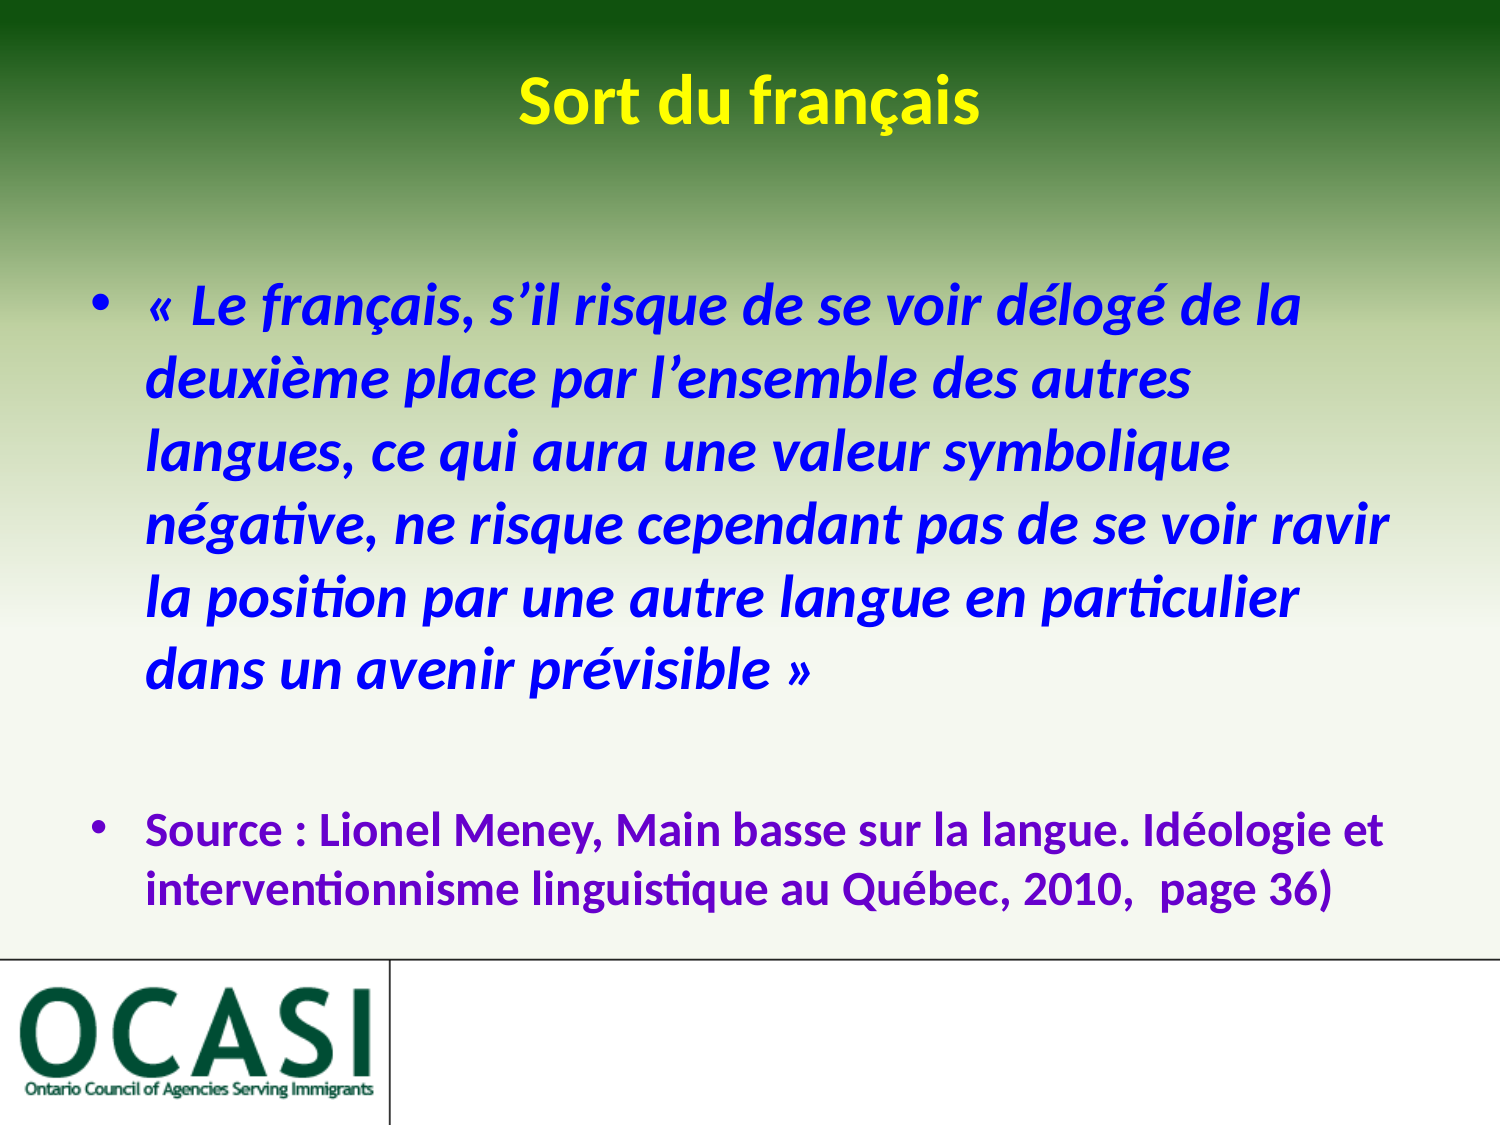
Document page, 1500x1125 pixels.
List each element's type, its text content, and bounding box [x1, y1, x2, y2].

title Sort du français [75, 45, 1425, 172]
list « Le français, s’il risque de se voir délogé de la deuxième place par l’ensemble des autres langues, ce qui aura une valeur symbolique négative, ne risque cependant pas de se voir ravir la position par une autre langue en particulier dans un avenir prévisible » Source : Lionel Meney, Main basse sur la langue. Idéologie et interventionnisme linguistique au Québec, 2010, page 36) [75, 172, 1425, 929]
picture [0, 0, 1500, 1125]
